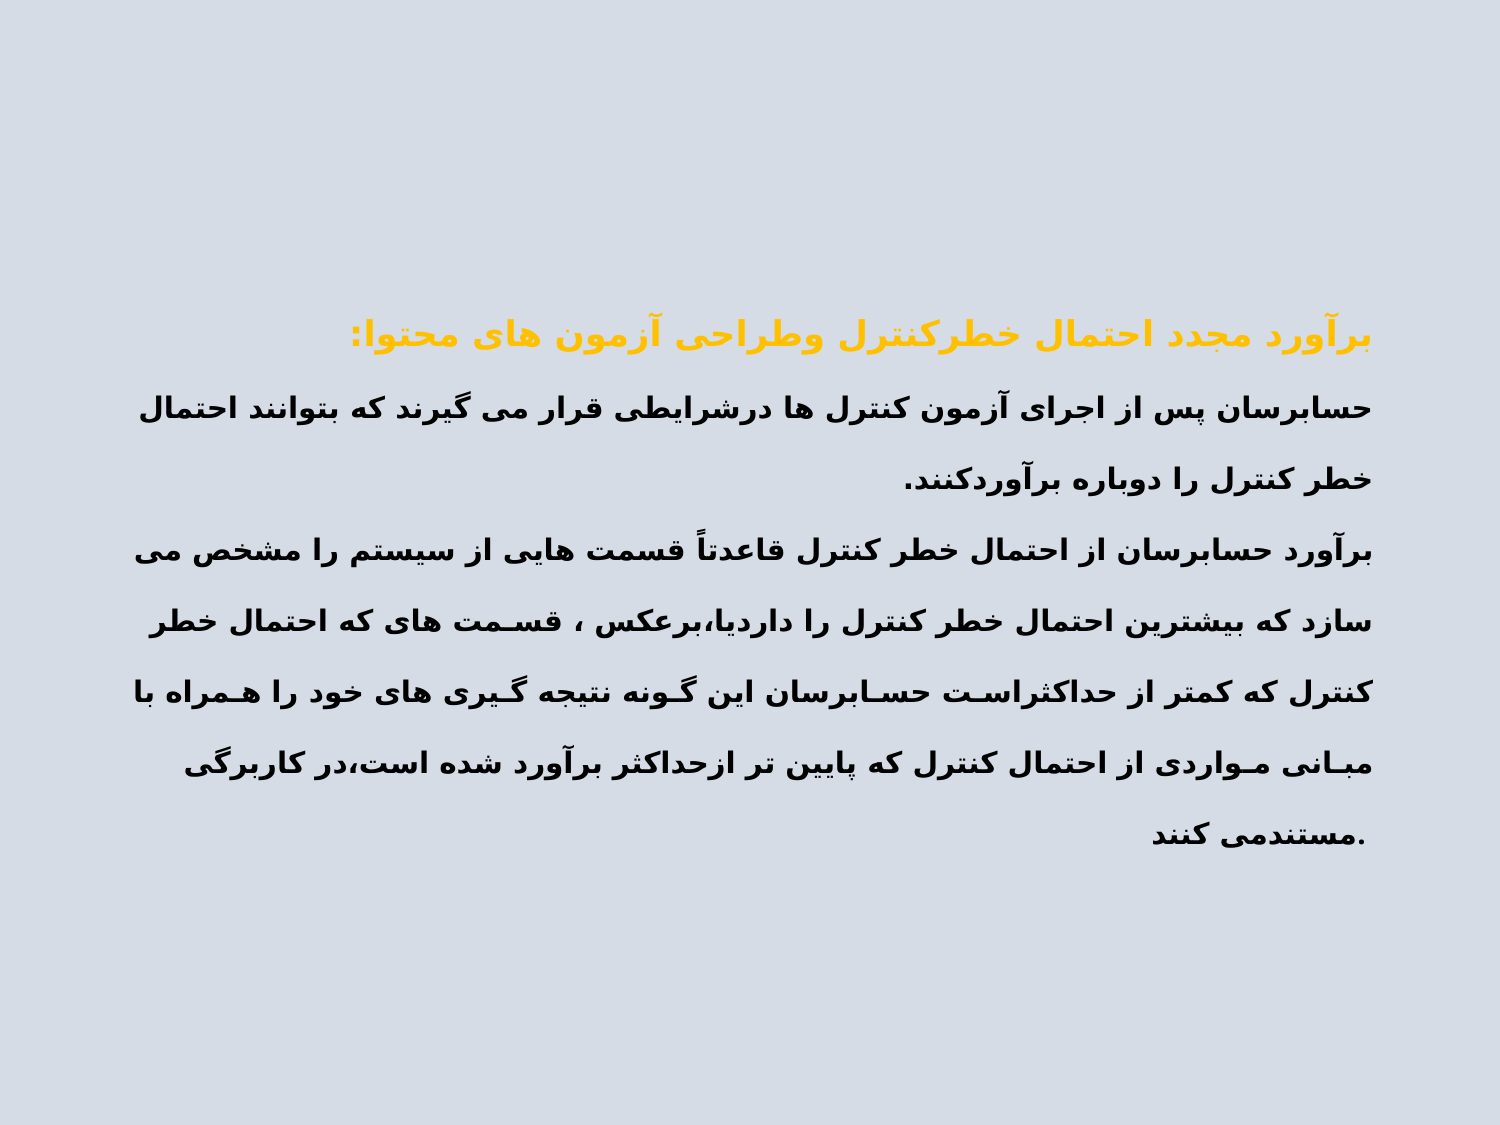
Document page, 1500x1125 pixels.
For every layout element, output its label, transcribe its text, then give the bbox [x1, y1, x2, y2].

title برآورد مجدد احتمال خطرکنترل وطراحی آزمون های محتوا: حسابرسان پس از اجرای آزمون کنترل ها درشرایطی قرار می گیرند که بتوانند احتمال خطر کنترل را دوباره برآوردکنند. برآورد حسابرسان از احتمال خطر کنترل قاعدتاً قسمت هایی از سیستم را مشخص می سازد که بیشترین احتمال خطر کنترل را داردیا،برعکس ، قسـمت های که احتمال خطر کنترل که کمتر از حداکثراسـت حسـابرسان این گـونه نتیجه گـیری های خود را هـمراه با مبـانی مـواردی از احتمال کنترل که پایین تر ازحداکثر برآورد شده است،در کاربرگی مستندمی کنند. [88, 90, 1389, 858]
